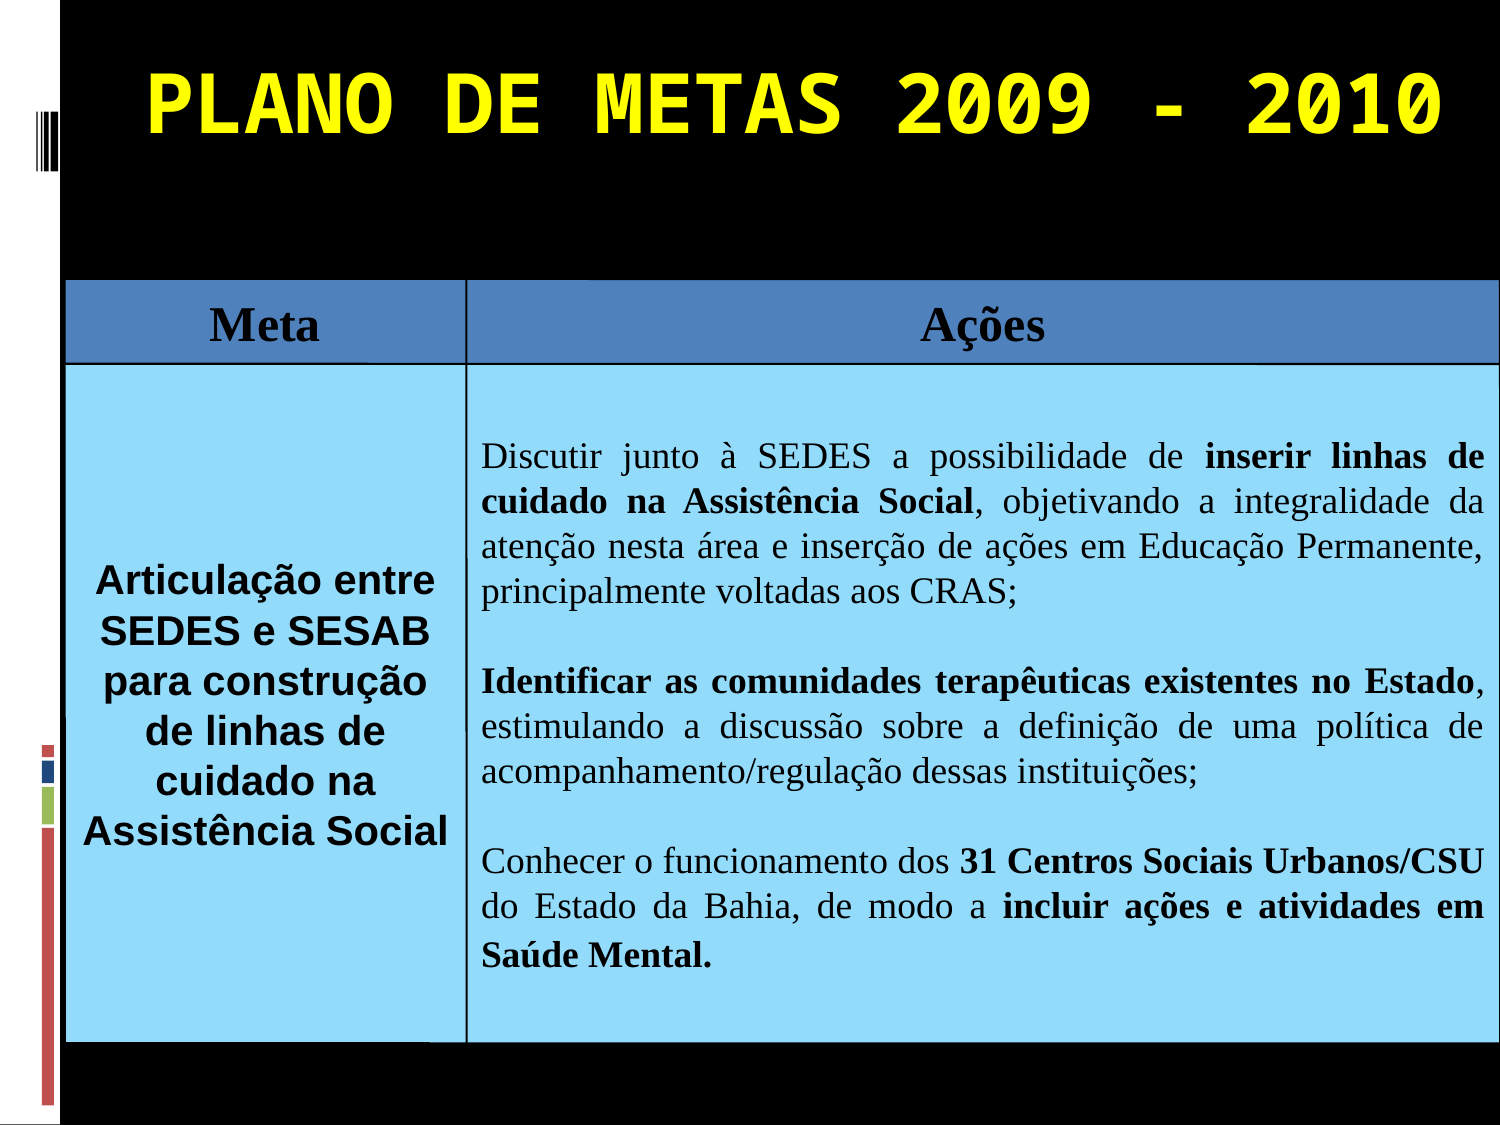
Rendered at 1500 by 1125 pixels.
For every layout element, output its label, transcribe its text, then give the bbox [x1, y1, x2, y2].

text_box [64, 278, 1500, 1044]
text_box PLANO DE METAS 2009 - 2010 [129, 42, 1500, 185]
